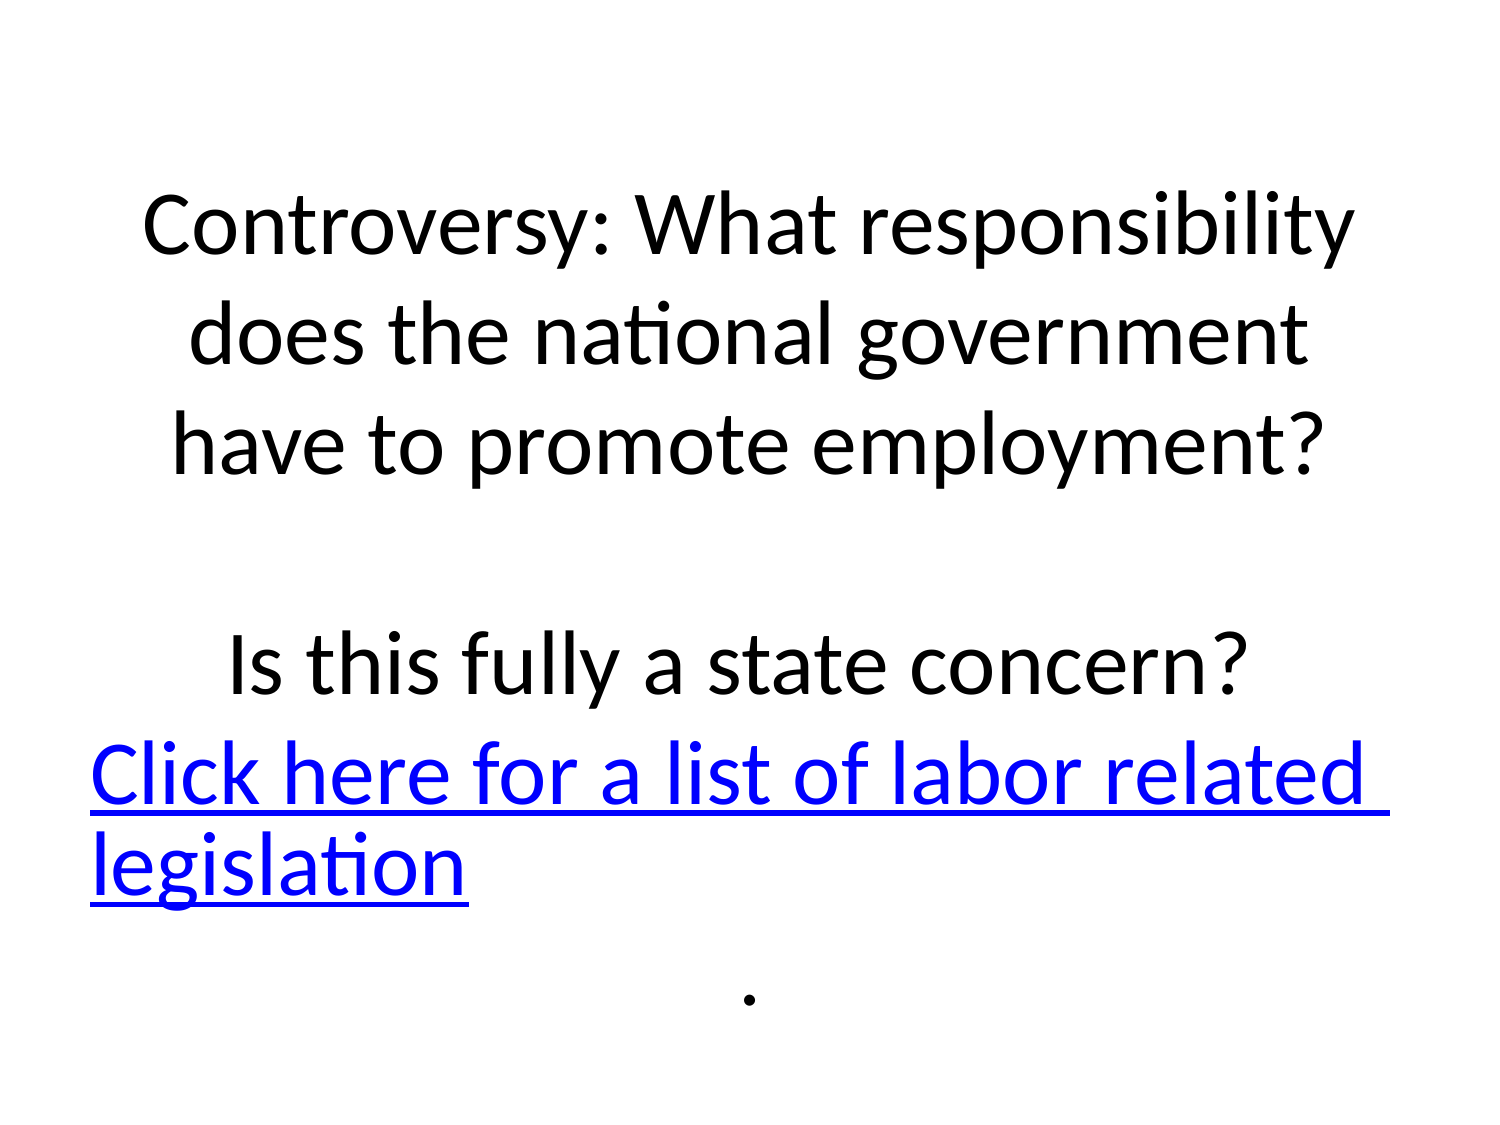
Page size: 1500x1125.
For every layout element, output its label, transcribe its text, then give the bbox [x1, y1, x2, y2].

title Controversy: What responsibility does the national government have to promote employment? Is this fully a state concern? Click here for a list of labor related legislation. [74, 44, 1426, 1051]
